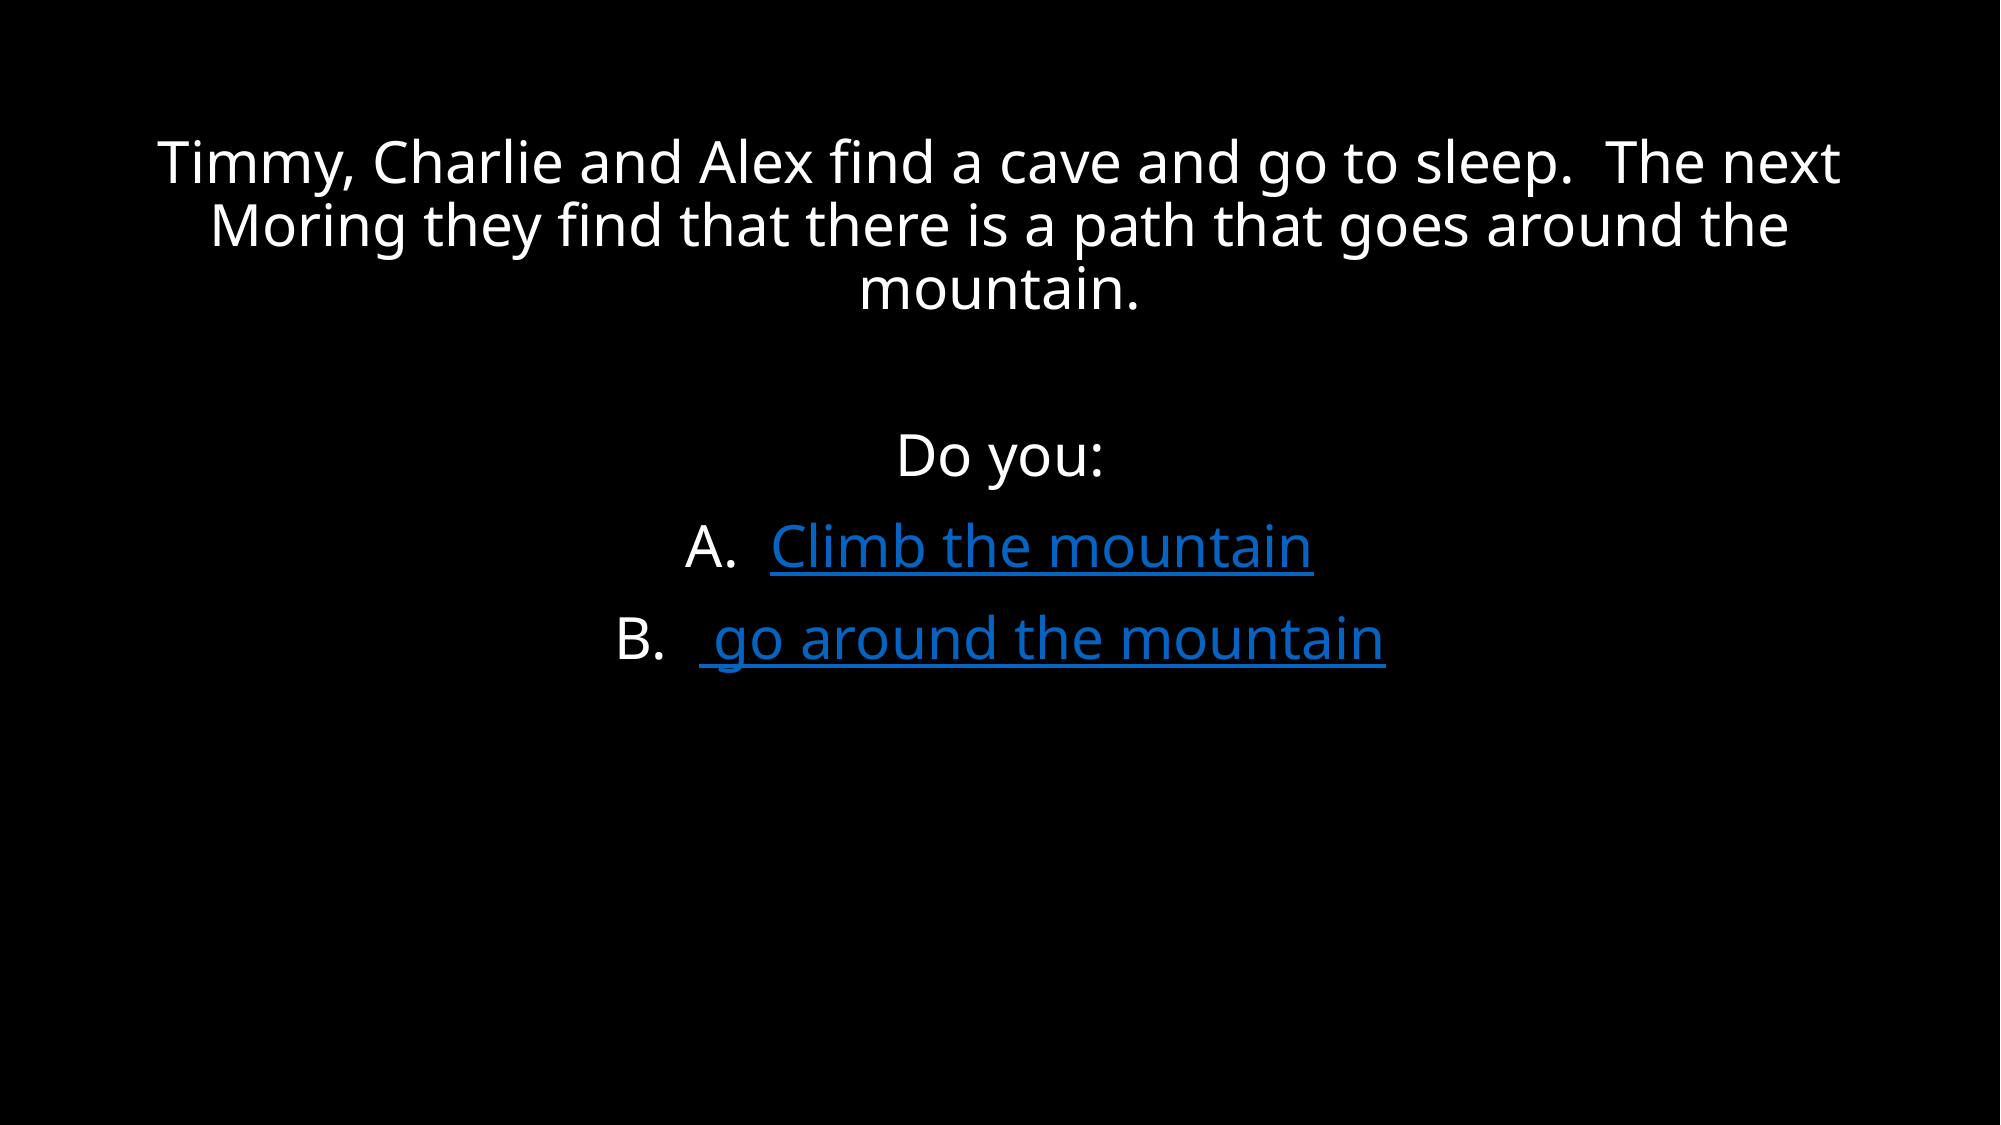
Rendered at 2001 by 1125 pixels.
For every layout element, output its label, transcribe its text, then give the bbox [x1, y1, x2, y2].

list Timmy, Charlie and Alex find a cave and go to sleep. The next Moring they find that there is a path that goes around the mountain. Do you: Climb the mountain go around the mountain [137, 125, 1863, 1014]
